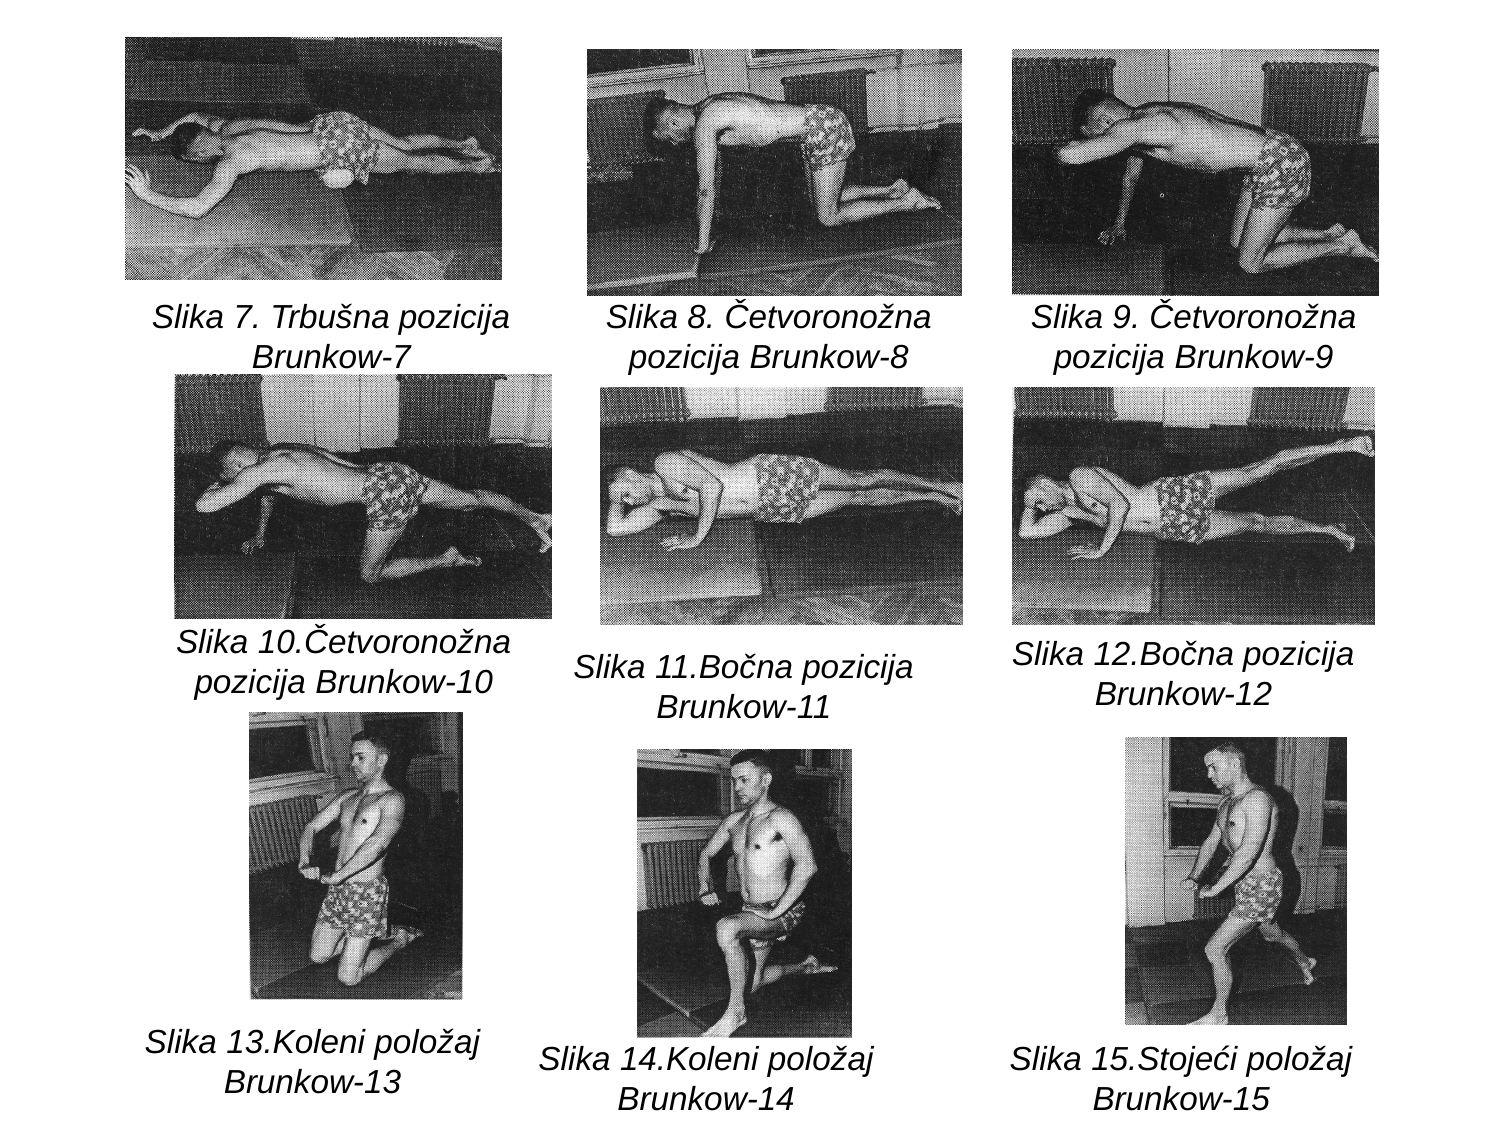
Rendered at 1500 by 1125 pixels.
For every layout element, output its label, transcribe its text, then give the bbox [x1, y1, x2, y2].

text_box Slika 13.Koleni položaj Brunkow-13 [112, 1012, 513, 1107]
picture [1124, 737, 1347, 1026]
picture [1012, 387, 1376, 626]
text_box Slika 14.Koleni položaj Brunkow-14 [512, 1029, 900, 1125]
picture [637, 749, 852, 1038]
text_box Slika 8. Četvoronožna pozicija Brunkow-8 [562, 287, 975, 382]
text_box Slika 7. Trbušna pozicija Brunkow-7 [125, 287, 538, 382]
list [587, 49, 963, 297]
picture [599, 387, 963, 626]
text_box Slika 10.Četvoronožna pozicija Brunkow-10 [137, 612, 550, 708]
picture [249, 712, 463, 1001]
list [174, 374, 552, 620]
text_box Slika 15.Stojeći položaj Brunkow-15 [987, 1030, 1375, 1125]
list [124, 37, 502, 280]
text_box Slika 12.Bočna pozicija Brunkow-12 [987, 624, 1380, 720]
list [1012, 49, 1380, 297]
text_box Slika 11.Bočna pozicija Brunkow-11 [537, 637, 950, 732]
text_box Slika 9. Četvoronožna pozicija Brunkow-9 [999, 287, 1388, 382]
